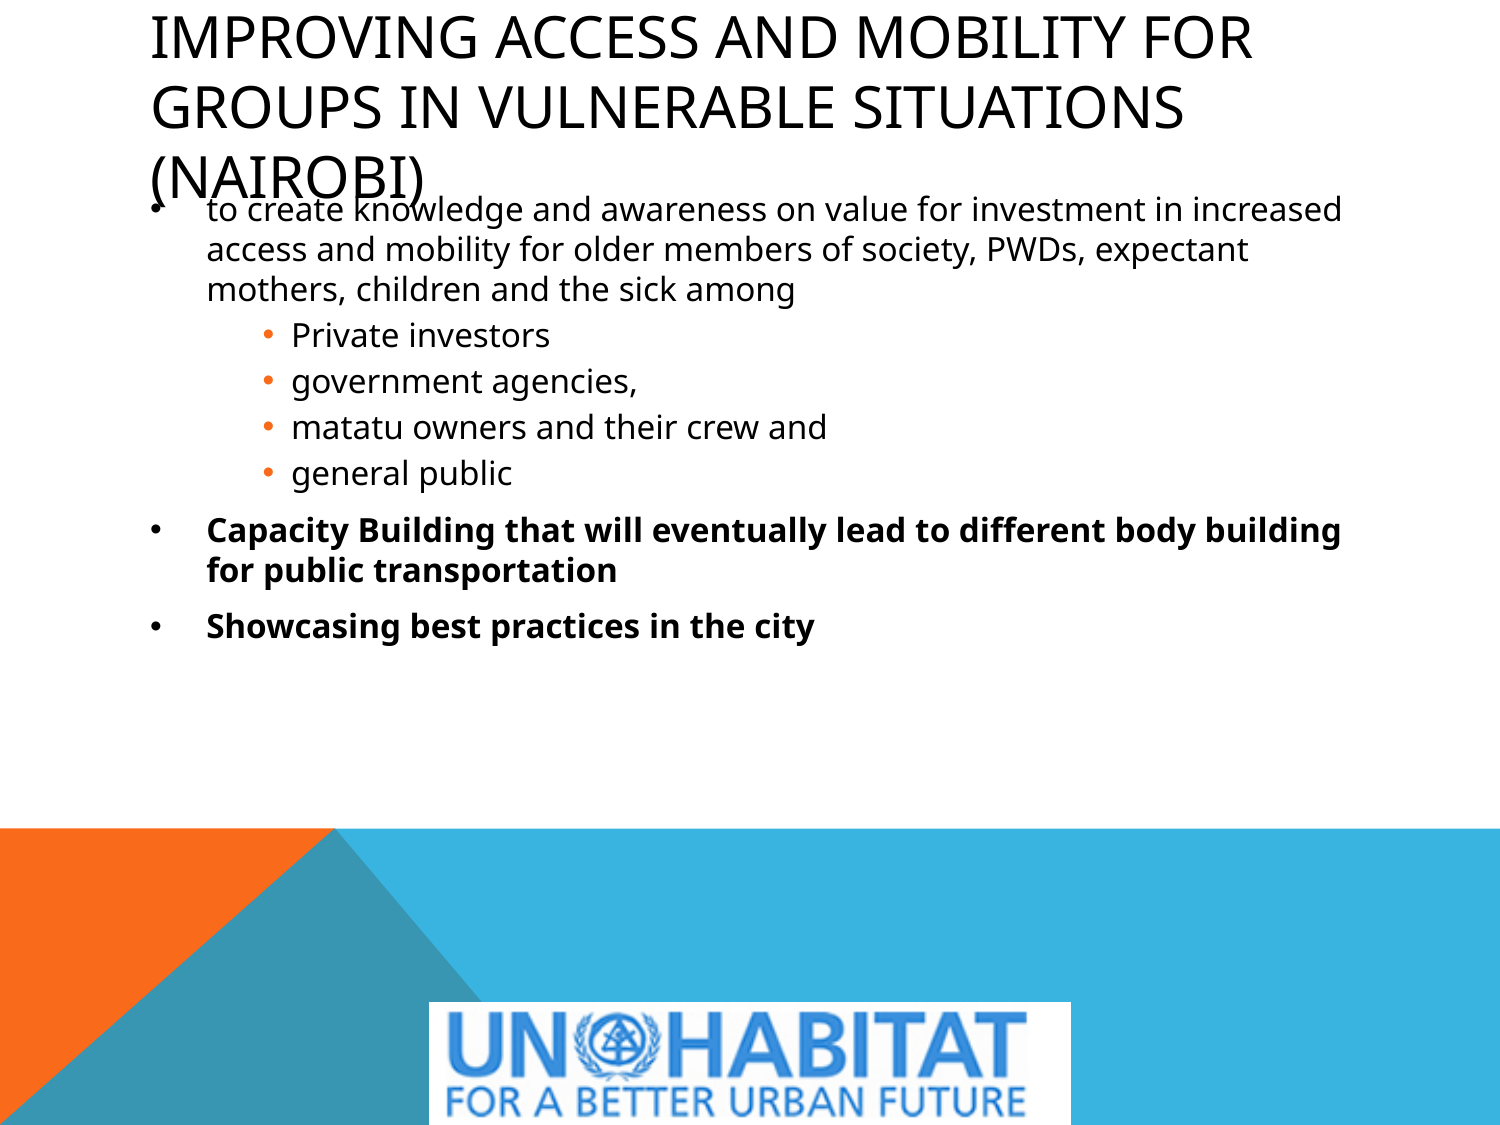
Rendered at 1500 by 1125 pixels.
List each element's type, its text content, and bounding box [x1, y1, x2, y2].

list to create knowledge and awareness on value for investment in increased access and mobility for older members of society, PWDs, expectant mothers, children and the sick among Private investors government agencies, matatu owners and their crew and general public Capacity Building that will eventually lead to different body building for public transportation Showcasing best practices in the city [135, 180, 1369, 768]
title improving access and Mobility for Groups in Vulnerable Situations (Nairobi) [135, 60, 1369, 150]
picture [428, 1002, 1071, 1125]
